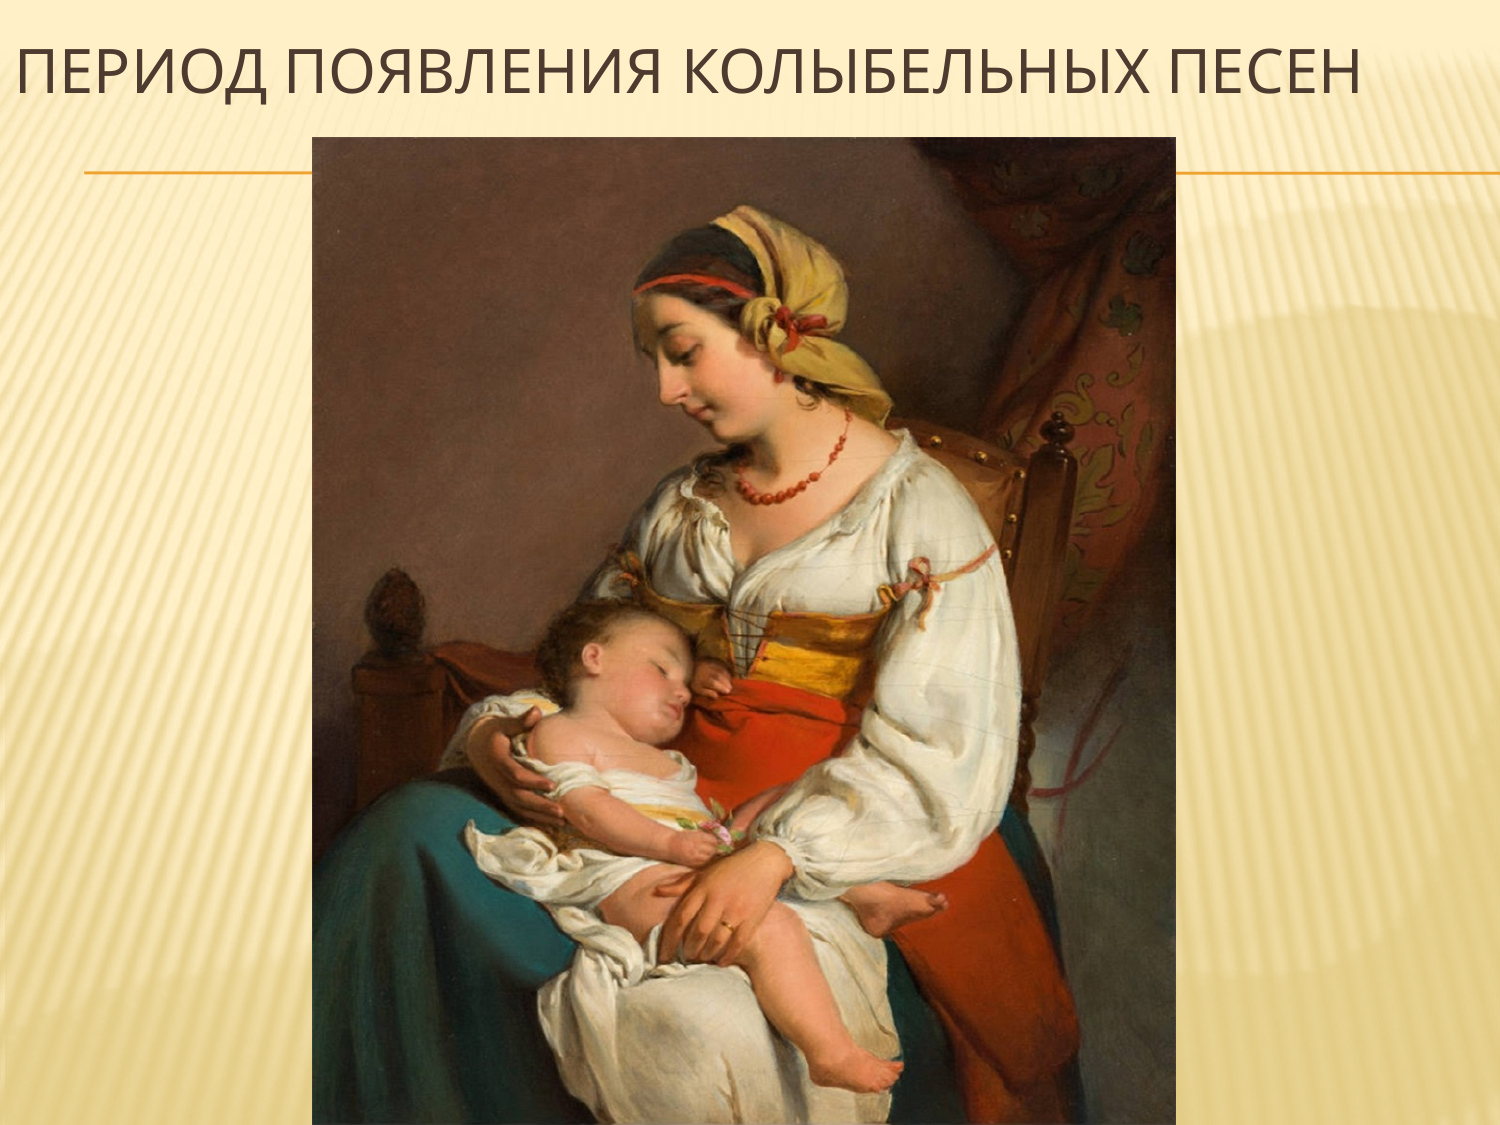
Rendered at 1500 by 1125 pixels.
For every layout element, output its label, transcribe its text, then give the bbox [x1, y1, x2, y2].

title Период пояВления колыбельных песен [0, 0, 1500, 138]
picture [312, 136, 1176, 1125]
